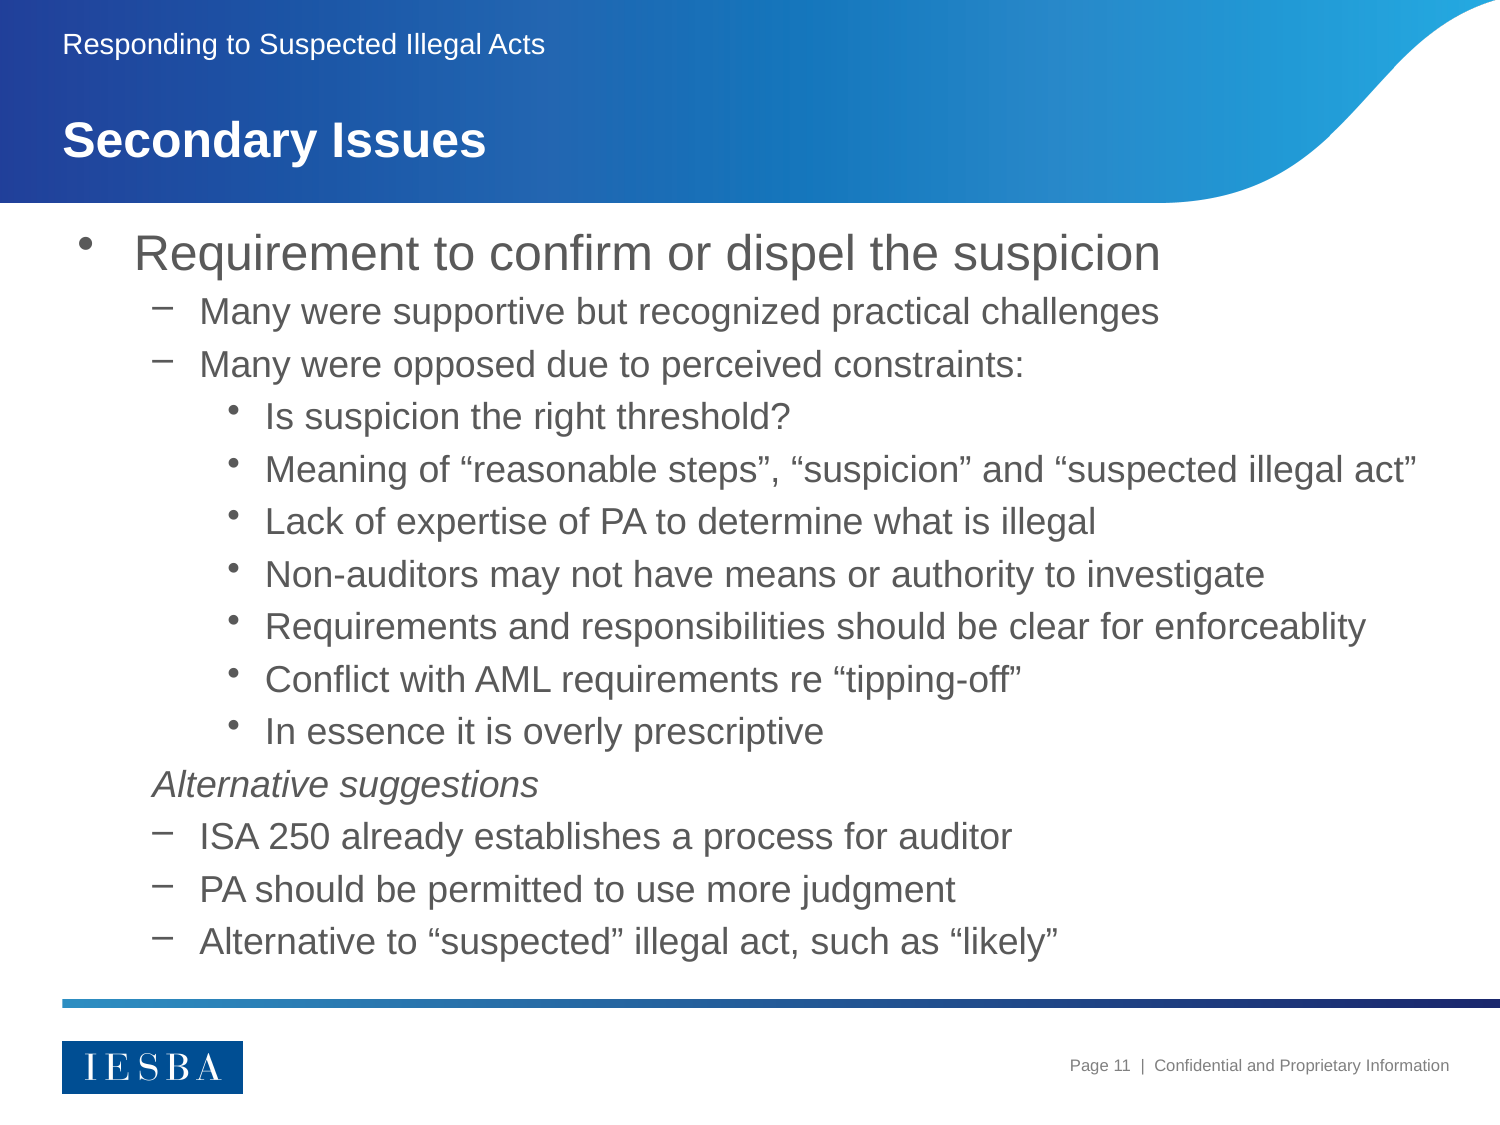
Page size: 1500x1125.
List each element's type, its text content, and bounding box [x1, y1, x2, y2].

subtitle Responding to Suspected Illegal Acts [62, 24, 663, 63]
picture [62, 1041, 243, 1094]
title Secondary Issues [62, 87, 1300, 188]
list Requirement to confirm or dispel the suspicion Many were supportive but recognized practical challenges Many were opposed due to perceived constraints: Is suspicion the right threshold? Meaning of “reasonable steps”, “suspicion” and “suspected illegal act” Lack of expertise of PA to determine what is illegal Non-auditors may not have means or authority to investigate Requirements and responsibilities should be clear for enforceablity Conflict with AML requirements re “tipping-off” In essence it is overly prescriptive Alternative suggestions ISA 250 already establishes a process for auditor PA should be permitted to use more judgment Alternative to “suspected” illegal act, such as “likely” [62, 212, 1450, 1000]
picture [0, 0, 1497, 203]
